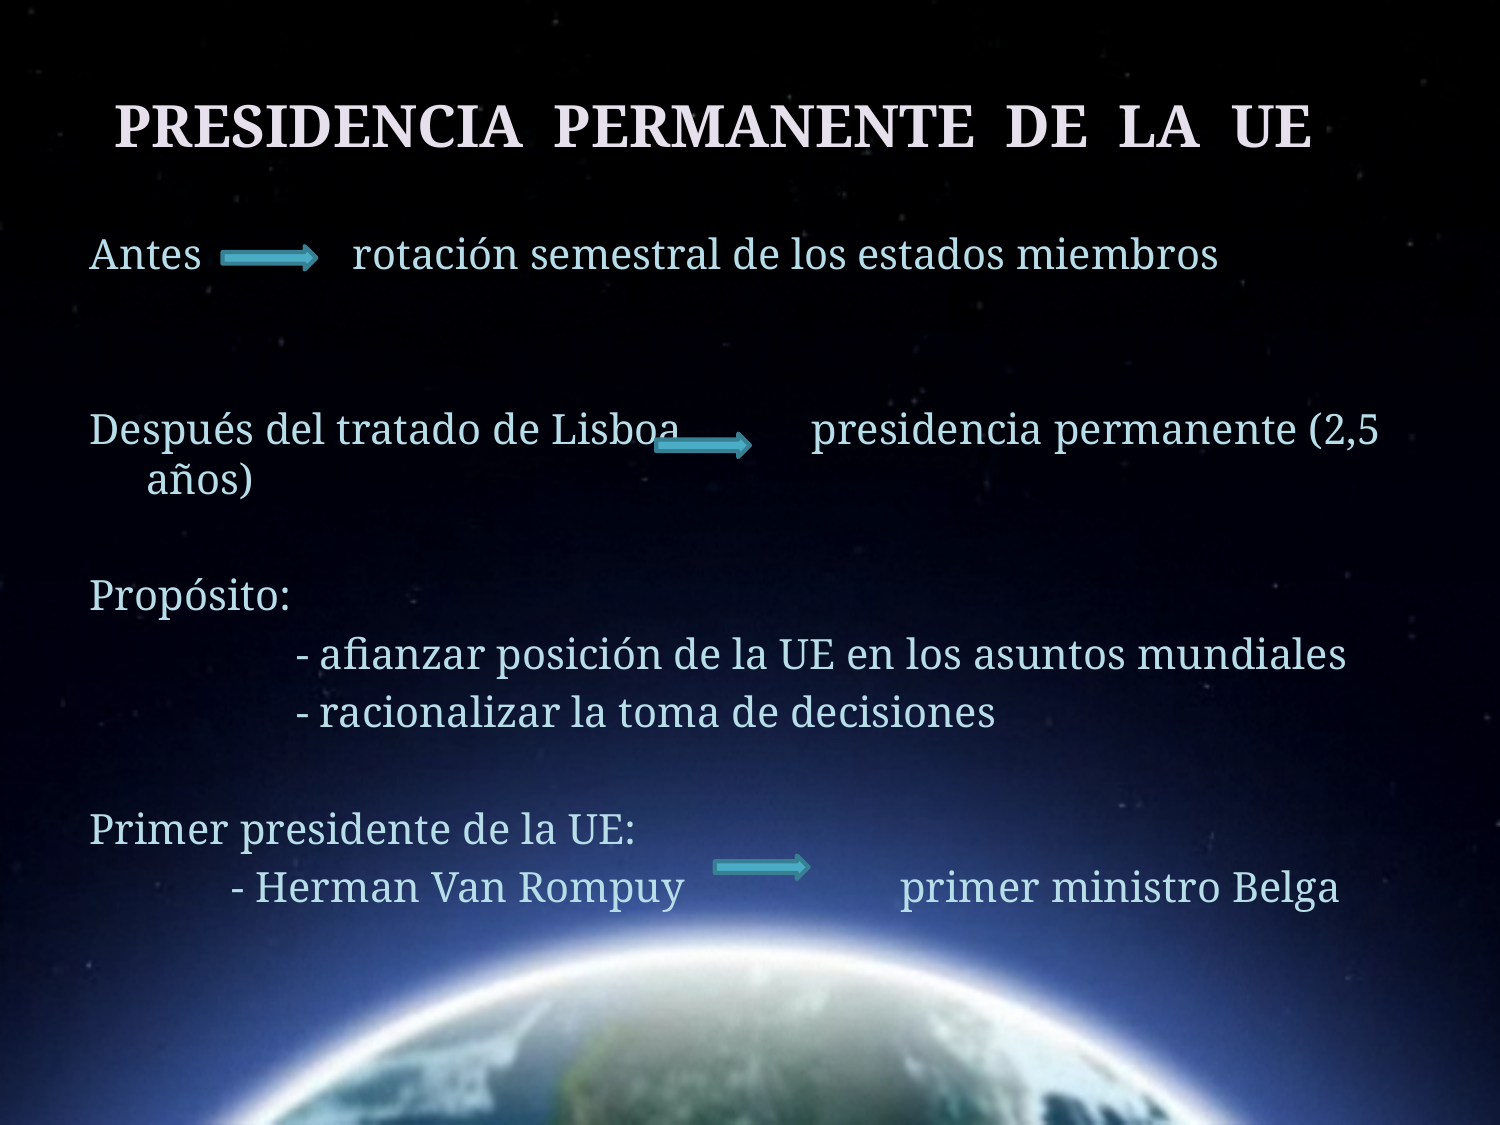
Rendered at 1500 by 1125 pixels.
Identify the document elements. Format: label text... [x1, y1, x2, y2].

text_box PRESIDENCIA PERMANENTE DE LA UE [35, 82, 1395, 223]
picture [0, 0, 1500, 1125]
text_box Antes rotación semestral de los estados miembros Después del tratado de Lisboa presidencia permanente (2,5 años) Propósito: - afianzar posición de la UE en los asuntos mundiales - racionalizar la toma de decisiones Primer presidente de la UE: - Herman Van Rompuy primer ministro Belga [74, 220, 1425, 1005]
text_box [712, 853, 811, 881]
text_box [654, 431, 753, 459]
text_box [220, 244, 319, 272]
